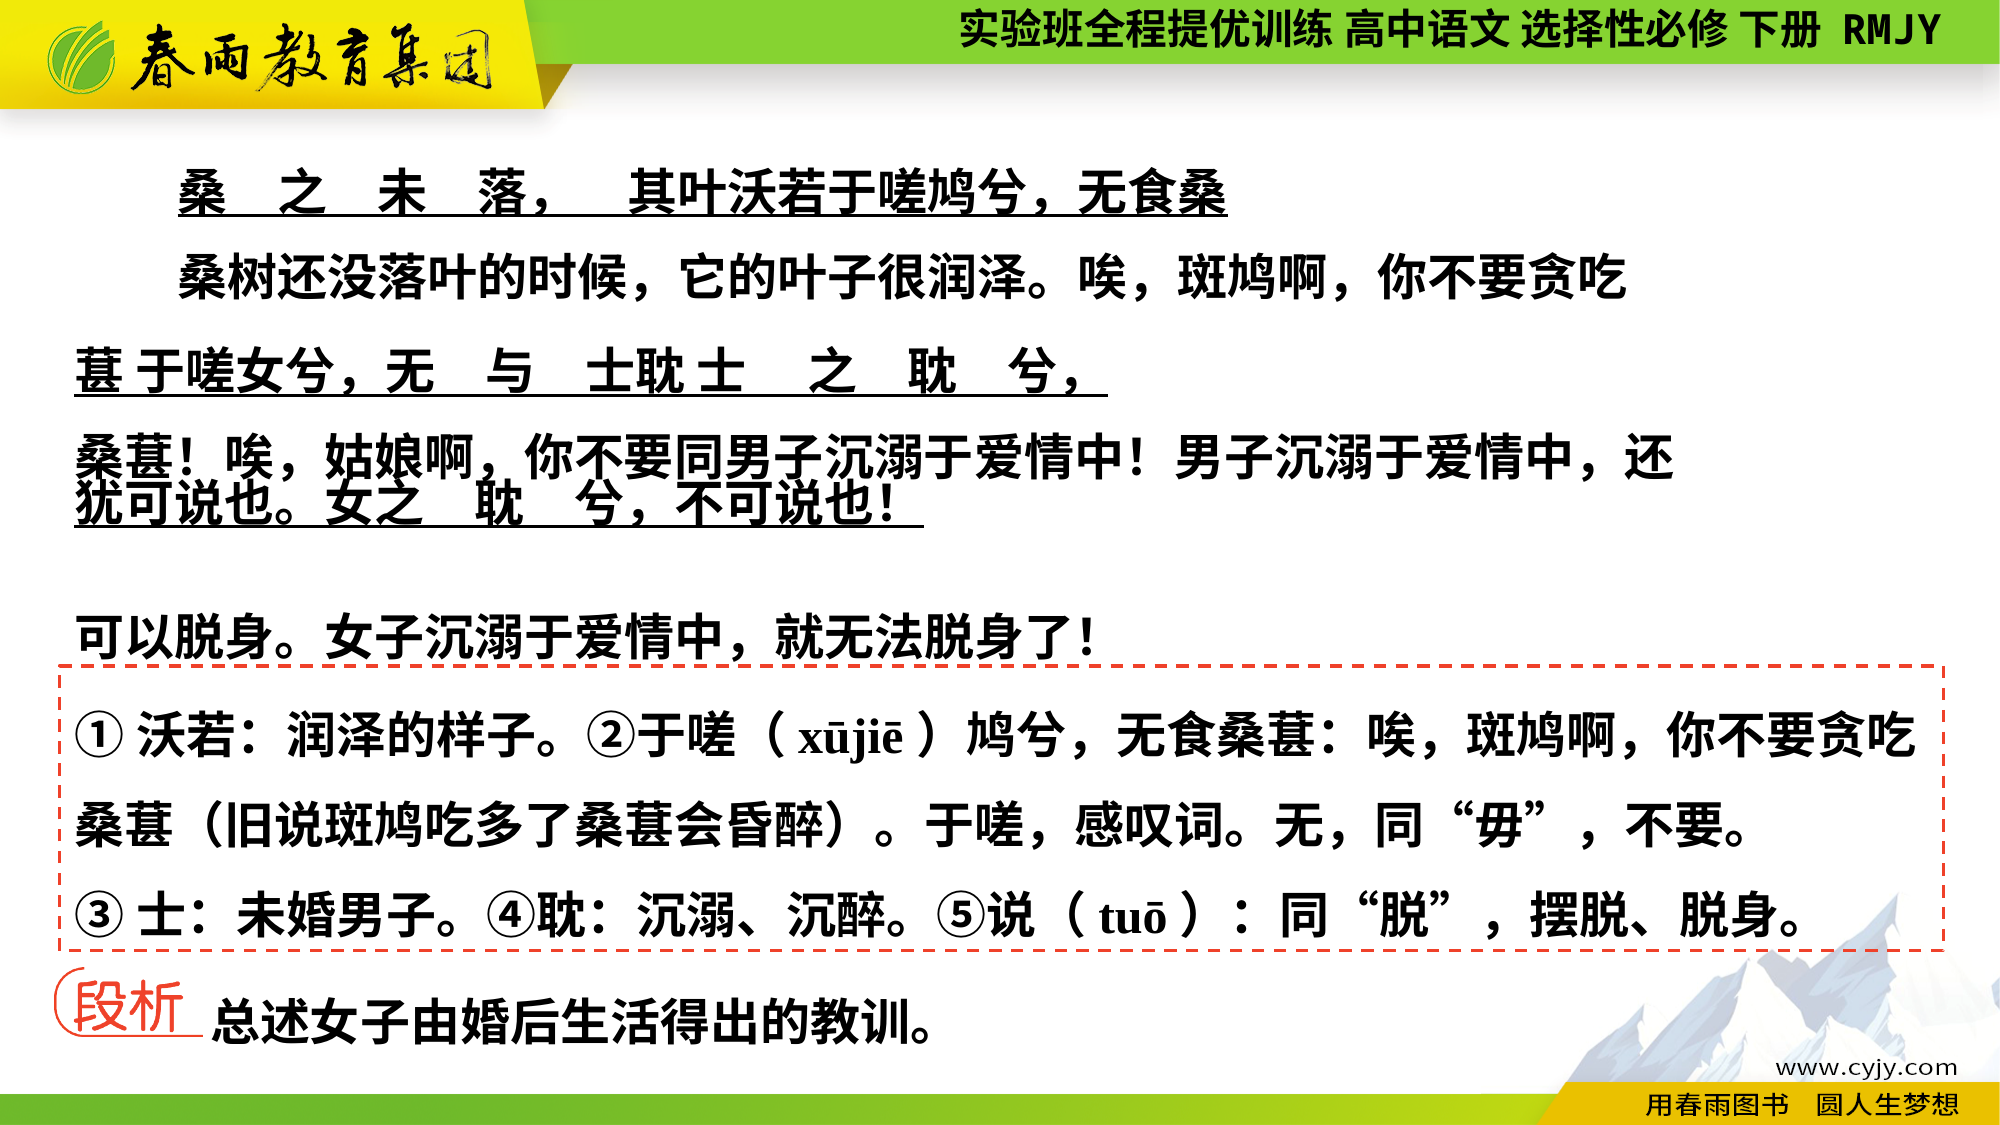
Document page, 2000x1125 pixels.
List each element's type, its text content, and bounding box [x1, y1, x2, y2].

text_box 总述女子由婚后生活得出的教训。 [59, 952, 1944, 1058]
text_box 桑树还没落叶的时候，它的叶子很润泽。唉，斑鸠啊，你不要贪吃 桑葚！唉，姑娘啊，你不要同男子沉溺于爱情中！男子沉溺于爱情中，还 可以脱身。女子沉溺于爱情中，就无法脱身了！ [59, 208, 1944, 665]
text_box ①沃若：润泽的样子。②于嗟（xūjiē）鸠兮，无食桑葚：唉，斑鸠啊，你不要贪吃桑葚（旧说斑鸠吃多了桑葚会昏醉）。于嗟，感叹词。无，同“毋”，不要。 ③士：未婚男子。④耽：沉溺、沉醉。⑤说（tuō）：同“脱”，摆脱、脱身。 [59, 665, 1944, 951]
picture [0, 0, 2000, 1125]
